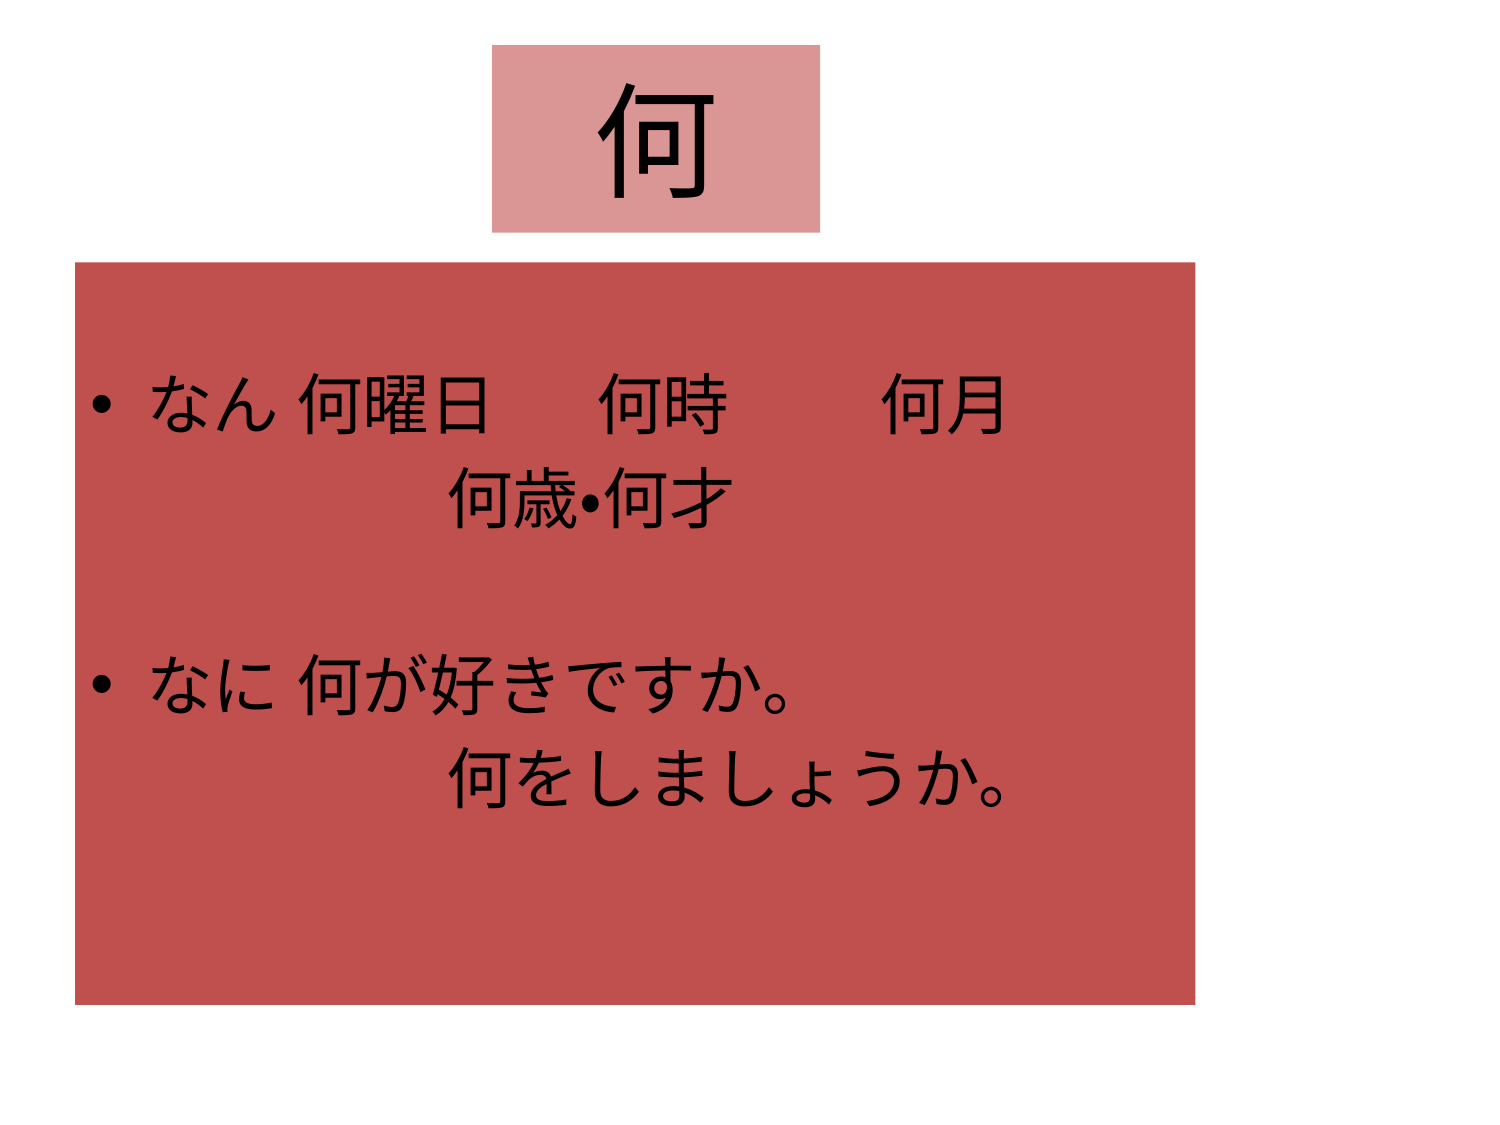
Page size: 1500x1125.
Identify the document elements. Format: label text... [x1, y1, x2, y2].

title 何 [492, 45, 821, 233]
list なん 何曜日 何時 何月 何歳・何才 なに 何が好きですか。 何をしましょうか。 [75, 262, 1196, 1005]
